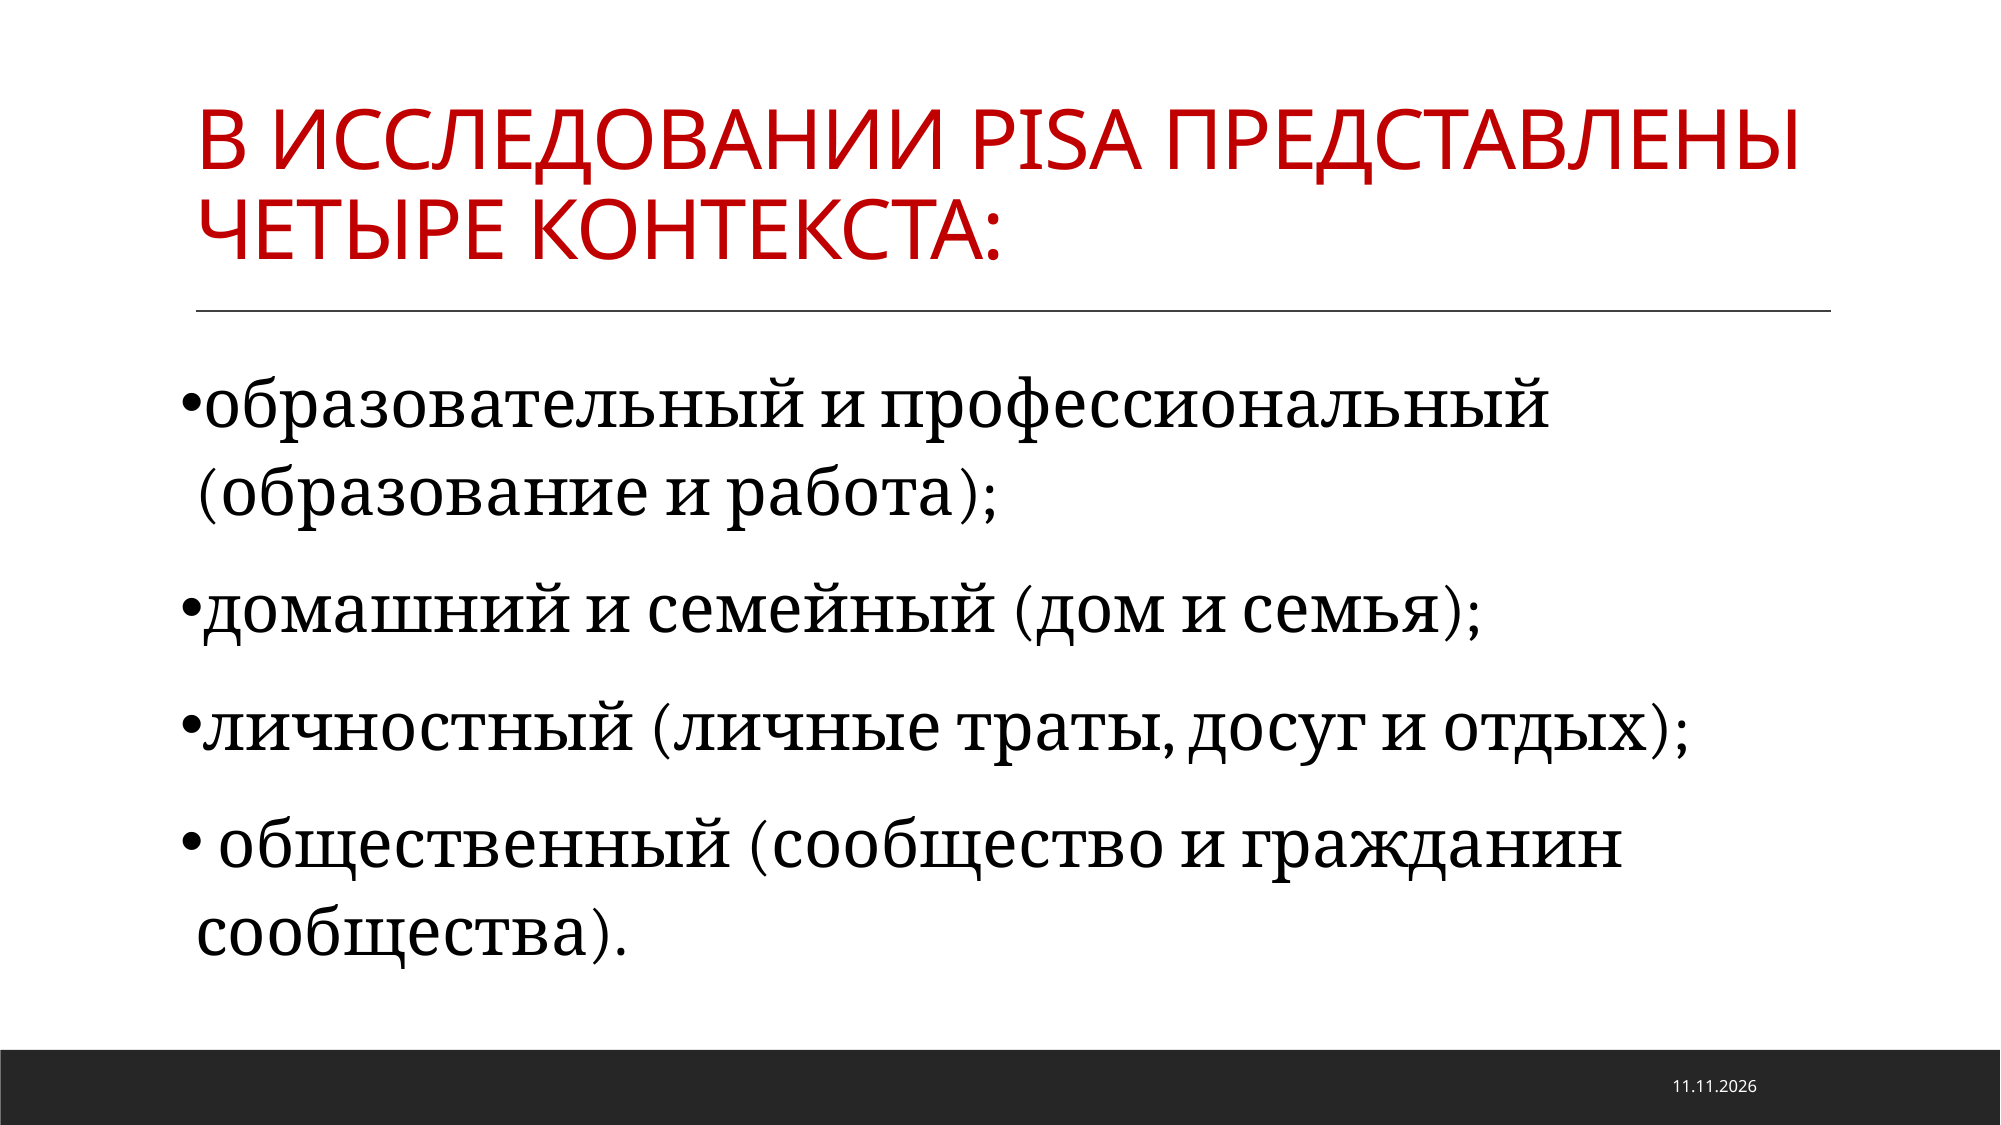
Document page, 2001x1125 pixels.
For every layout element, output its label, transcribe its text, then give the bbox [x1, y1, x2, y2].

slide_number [1348, 1057, 1773, 1118]
list образовательный и профессиональный (образование и работа); домашний и семейный (дом и семья); личностный (личные траты, досуг и отдых); общественный (сообщество и гражданин сообщества). [180, 345, 1830, 963]
title В ИССЛЕДОВАНИИ PISA ПРЕДСТАВЛЕНЫ ЧЕТЫРЕ КОНТЕКСТА: [180, 47, 1925, 285]
